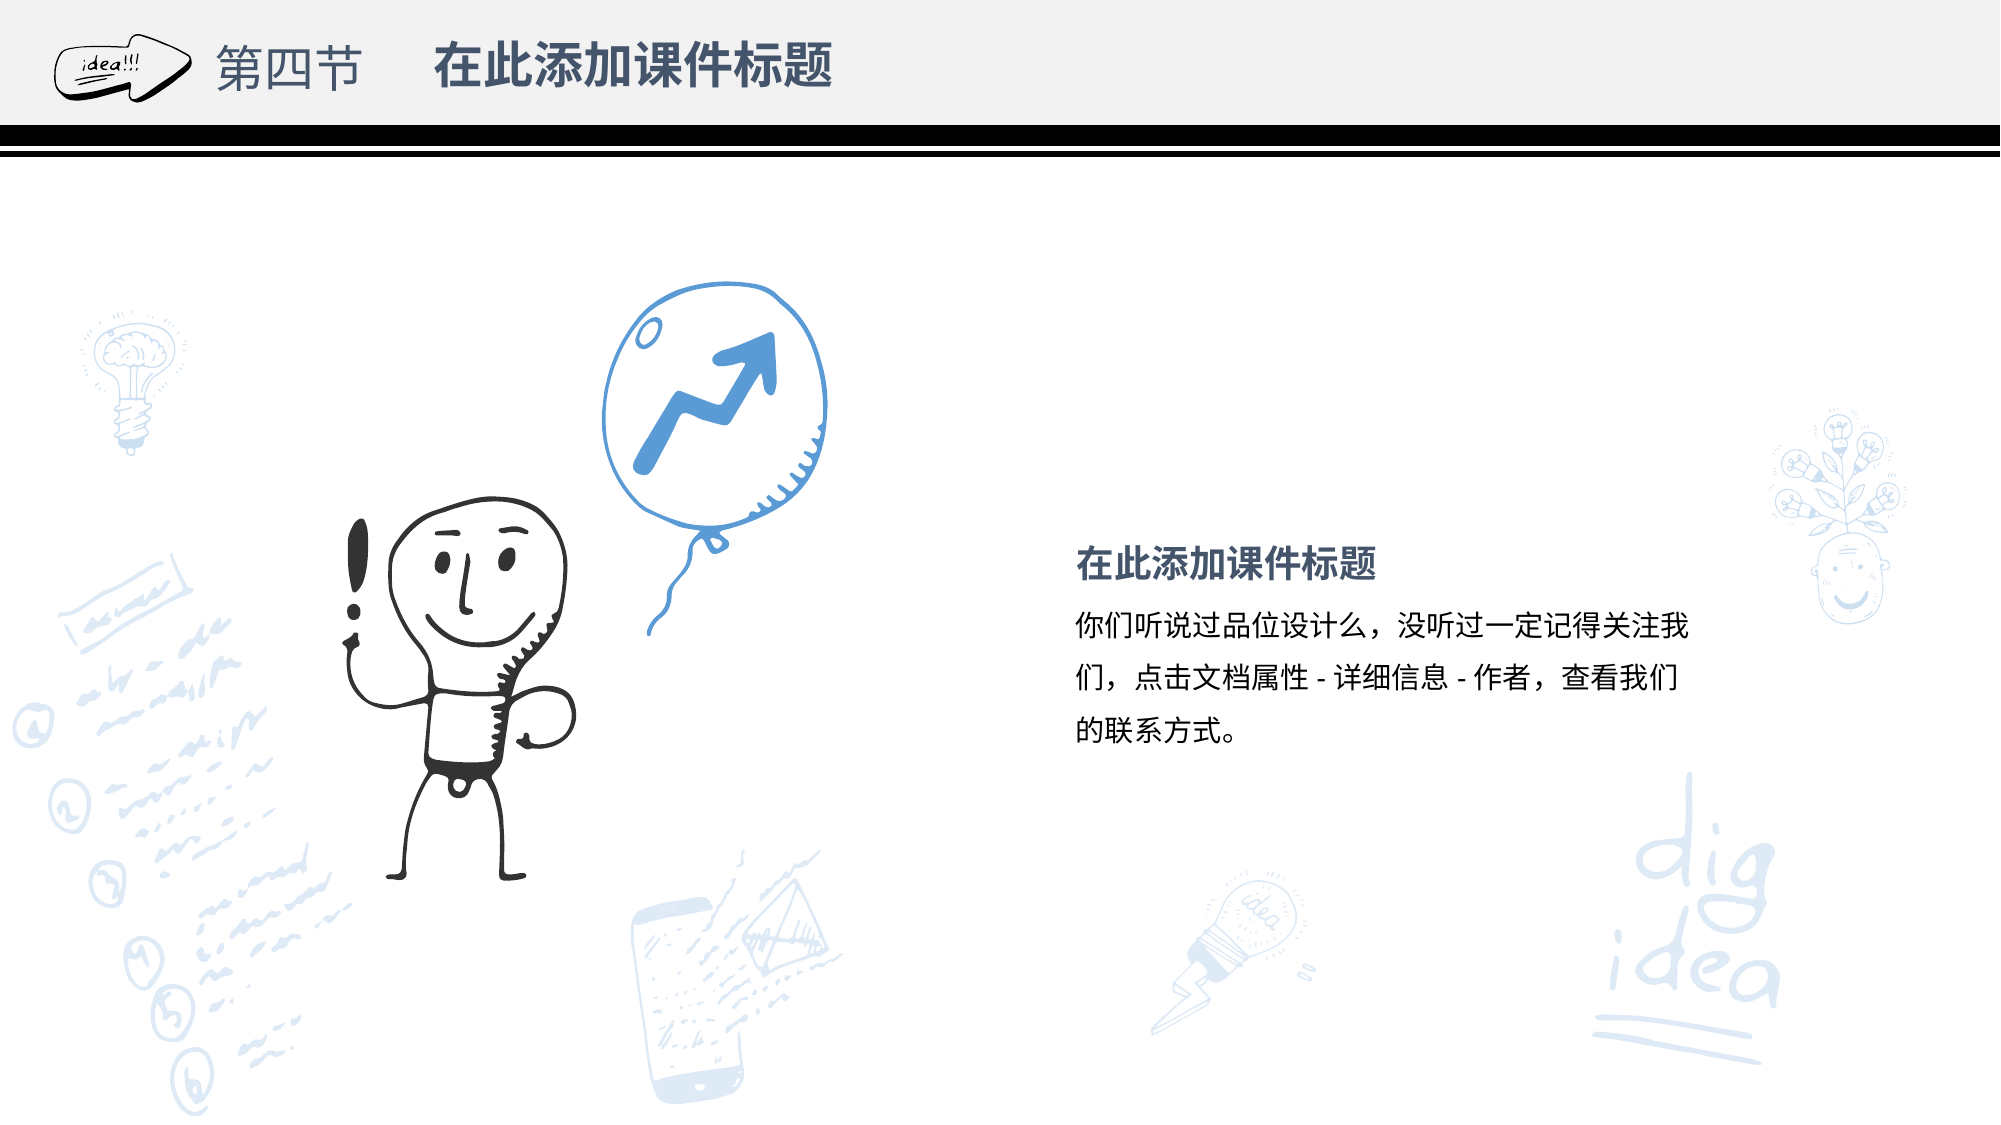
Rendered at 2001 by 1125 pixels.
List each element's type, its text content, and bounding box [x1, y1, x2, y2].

text_box 第四节 [199, 30, 380, 105]
text_box 你们听说过品位设计么，没听过一定记得关注我们，点击文档属性-详细信息-作者，查看我们的联系方式。 [1061, 582, 1713, 755]
text_box [342, 496, 577, 881]
text_box 在此添加课件标题 [418, 25, 848, 101]
text_box [0, 0, 2000, 125]
text_box 在此添加课件标题 [1062, 533, 1392, 582]
text_box [54, 34, 192, 103]
text_box [601, 281, 828, 637]
